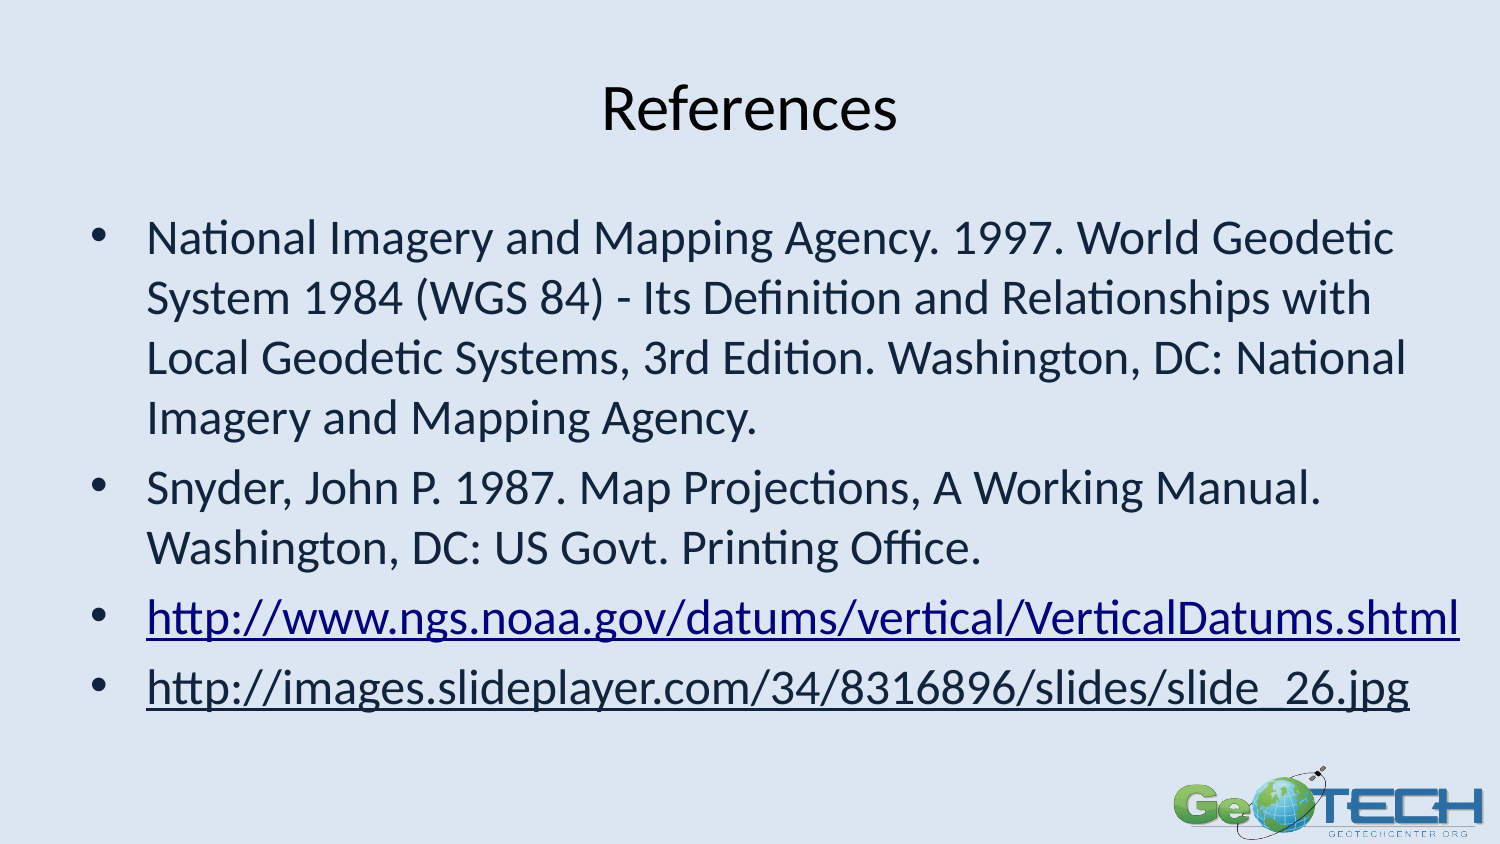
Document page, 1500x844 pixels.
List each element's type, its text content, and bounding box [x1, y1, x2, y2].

list National Imagery and Mapping Agency. 1997. World Geodetic System 1984 (WGS 84) - Its Definition and Relationships with Local Geodetic Systems, 3rd Edition. Washington, DC: National Imagery and Mapping Agency. Snyder, John P. 1987. Map Projections, A Working Manual. Washington, DC: US Govt. Printing Office. http://www.ngs.noaa.gov/datums/vertical/VerticalDatums.shtml http://images.slideplayer.com/34/8316896/slides/slide_26.jpg [75, 196, 1500, 754]
picture [1162, 762, 1497, 844]
title References [75, 33, 1425, 175]
